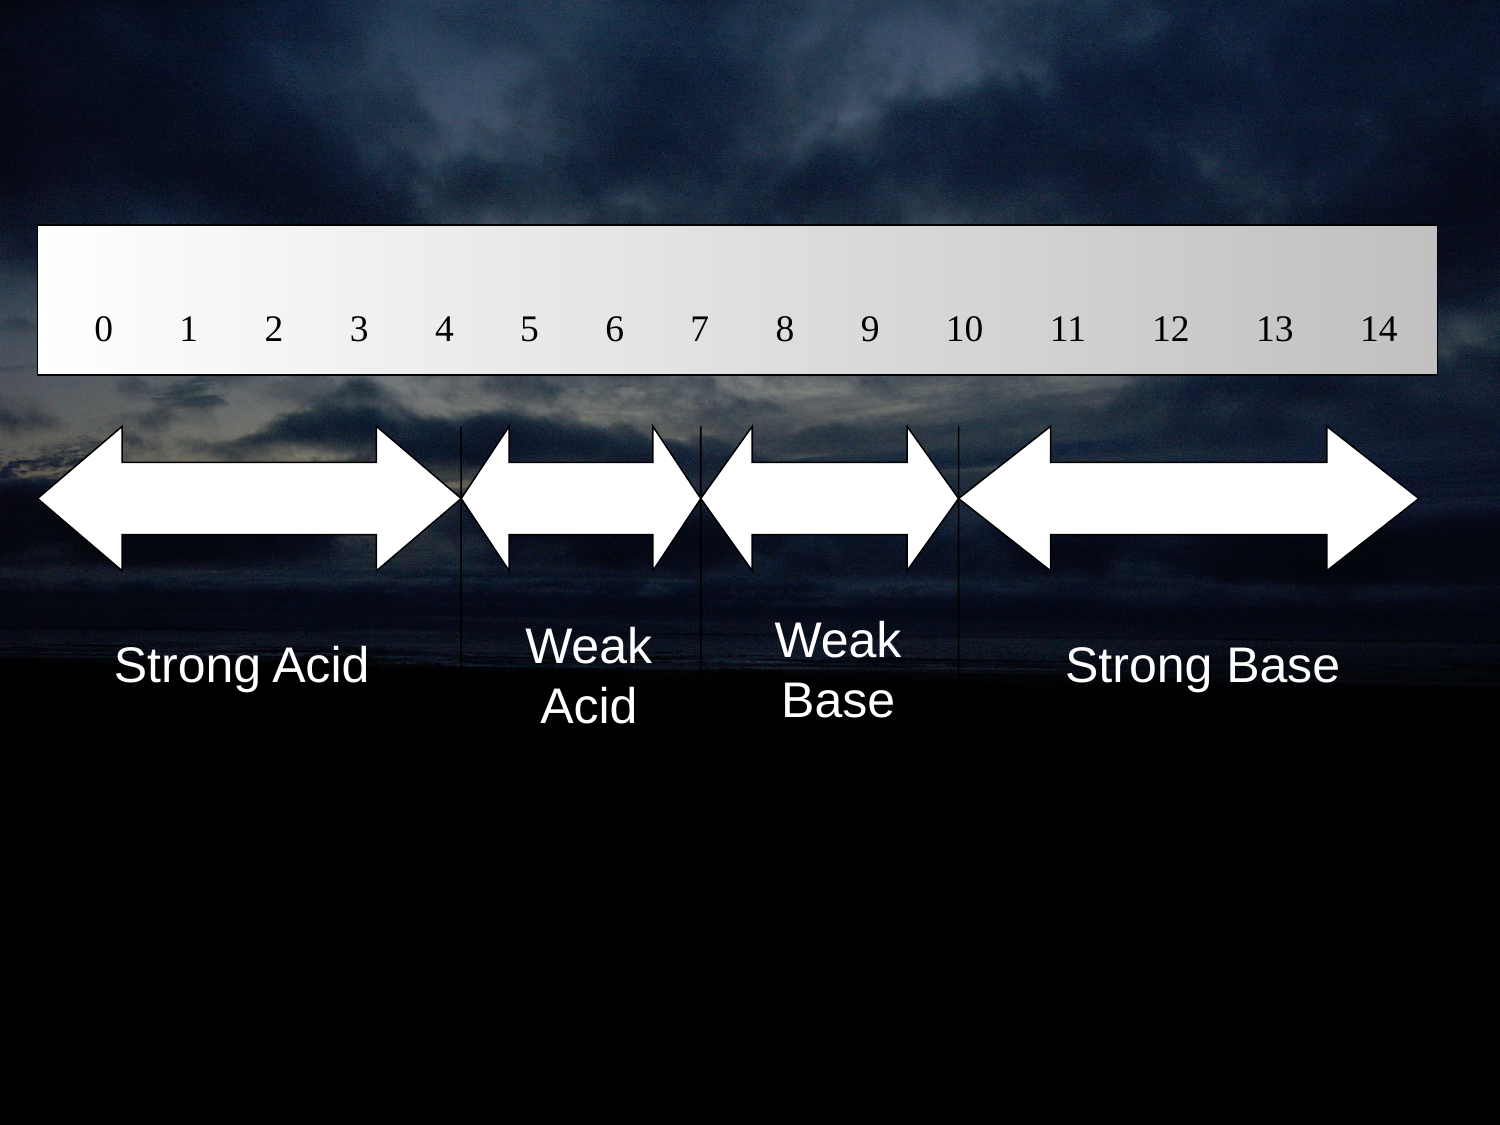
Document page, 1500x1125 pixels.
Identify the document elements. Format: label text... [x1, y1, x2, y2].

text_box Weak Base [759, 599, 917, 735]
text_box Strong Acid [99, 624, 385, 700]
text_box Weak Acid [510, 606, 668, 742]
text_box [461, 426, 701, 571]
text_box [37, 224, 1438, 388]
text_box Strong Base [1050, 624, 1356, 700]
picture [0, 0, 1500, 1125]
text_box [959, 426, 1419, 571]
text_box [700, 426, 959, 571]
text_box [37, 426, 461, 571]
